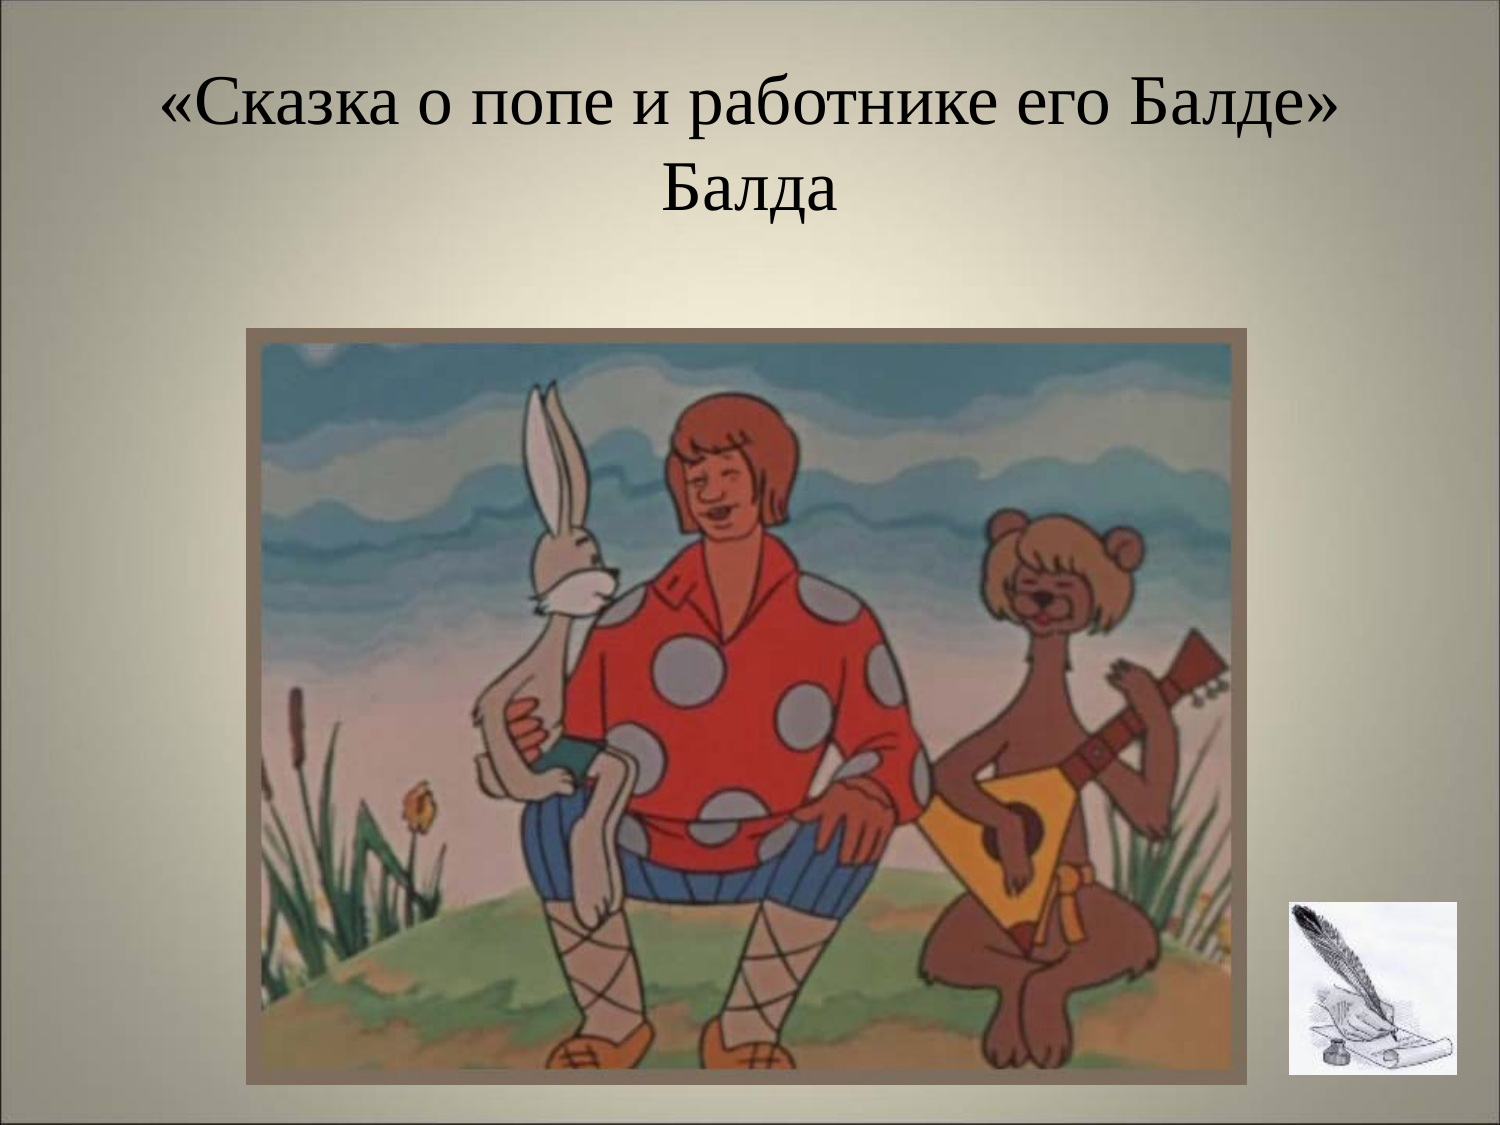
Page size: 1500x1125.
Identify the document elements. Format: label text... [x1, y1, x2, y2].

title «Сказка о попе и работнике его Балде» Балда [74, 44, 1426, 233]
picture [0, 0, 1500, 1125]
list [1288, 902, 1458, 1075]
